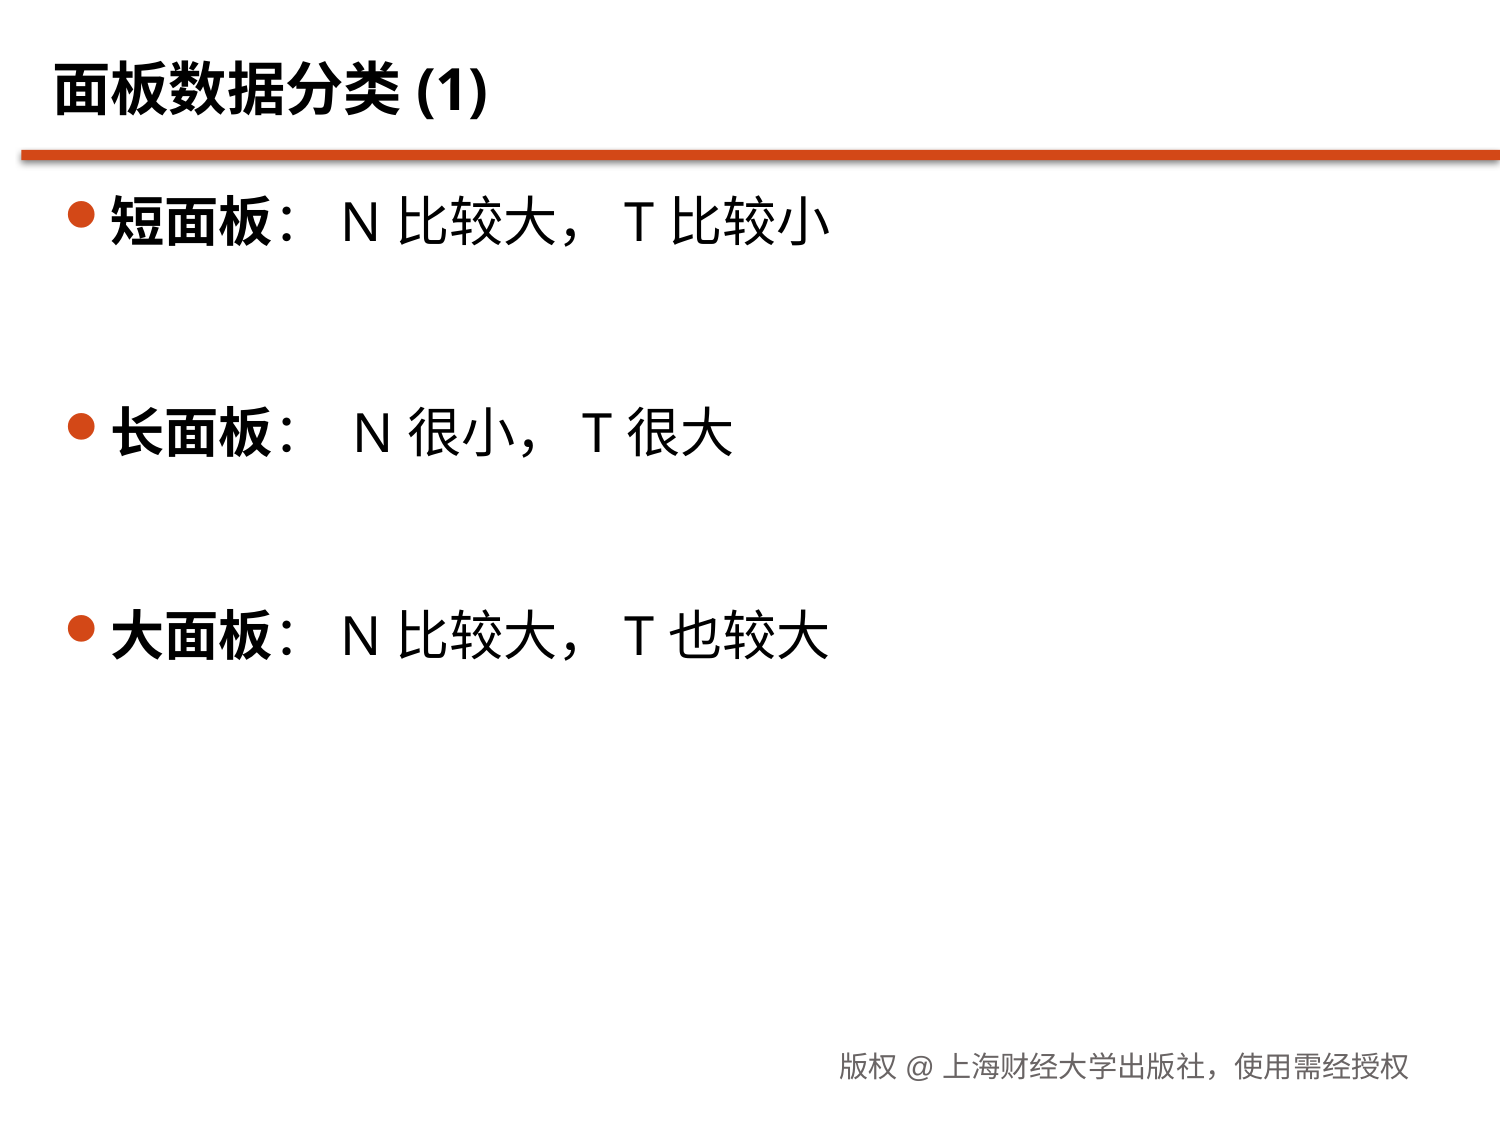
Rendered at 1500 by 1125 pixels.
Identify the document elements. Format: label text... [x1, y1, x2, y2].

footer 版权@上海财经大学出版社，使用需经授权 [825, 1028, 1475, 1104]
text_box 短面板：N比较大，T比较小 长面板： N很小，T很大 大面板：N比较大，T也较大 [50, 187, 1438, 1075]
title 面板数据分类(1) [37, 50, 1369, 138]
